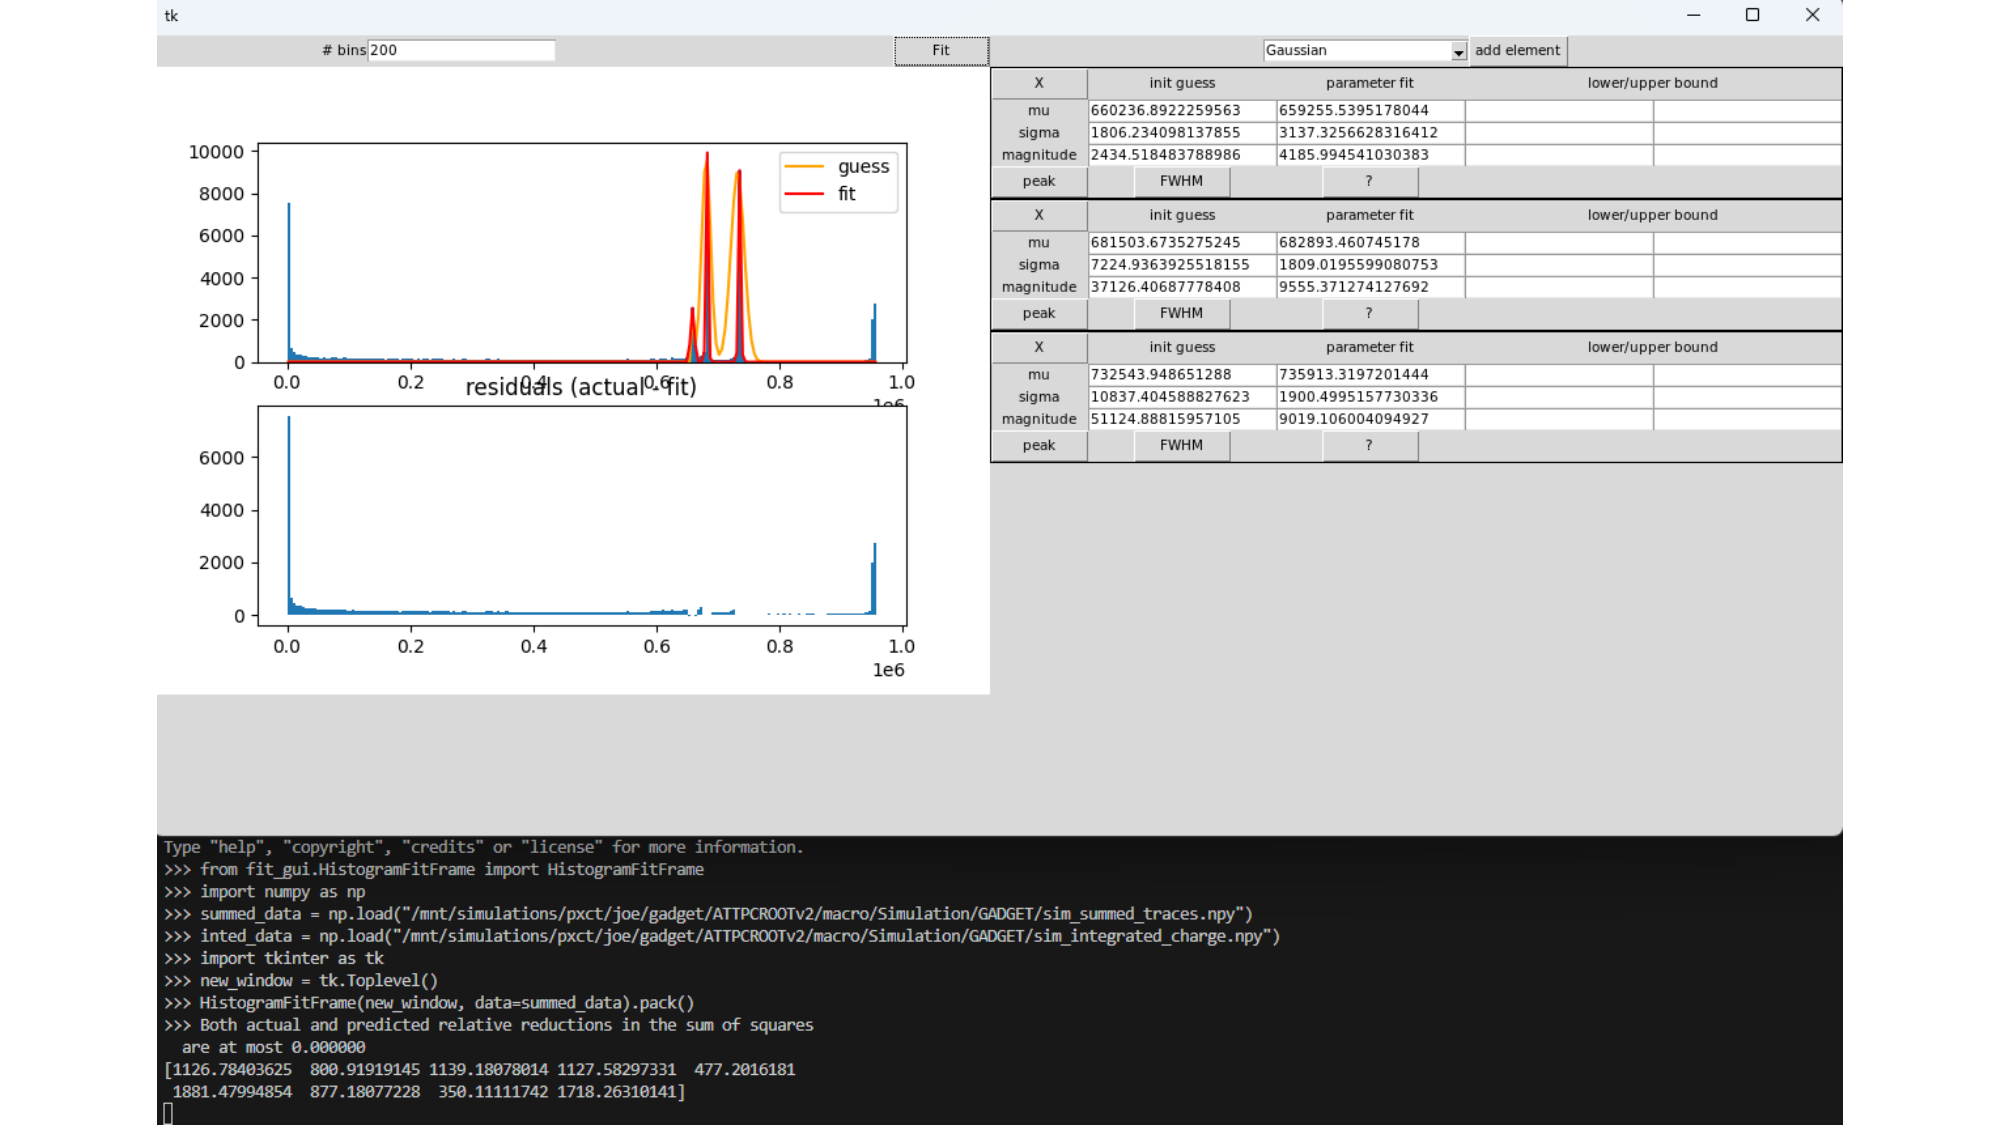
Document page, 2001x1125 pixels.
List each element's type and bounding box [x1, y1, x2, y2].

picture [157, 0, 1843, 1125]
